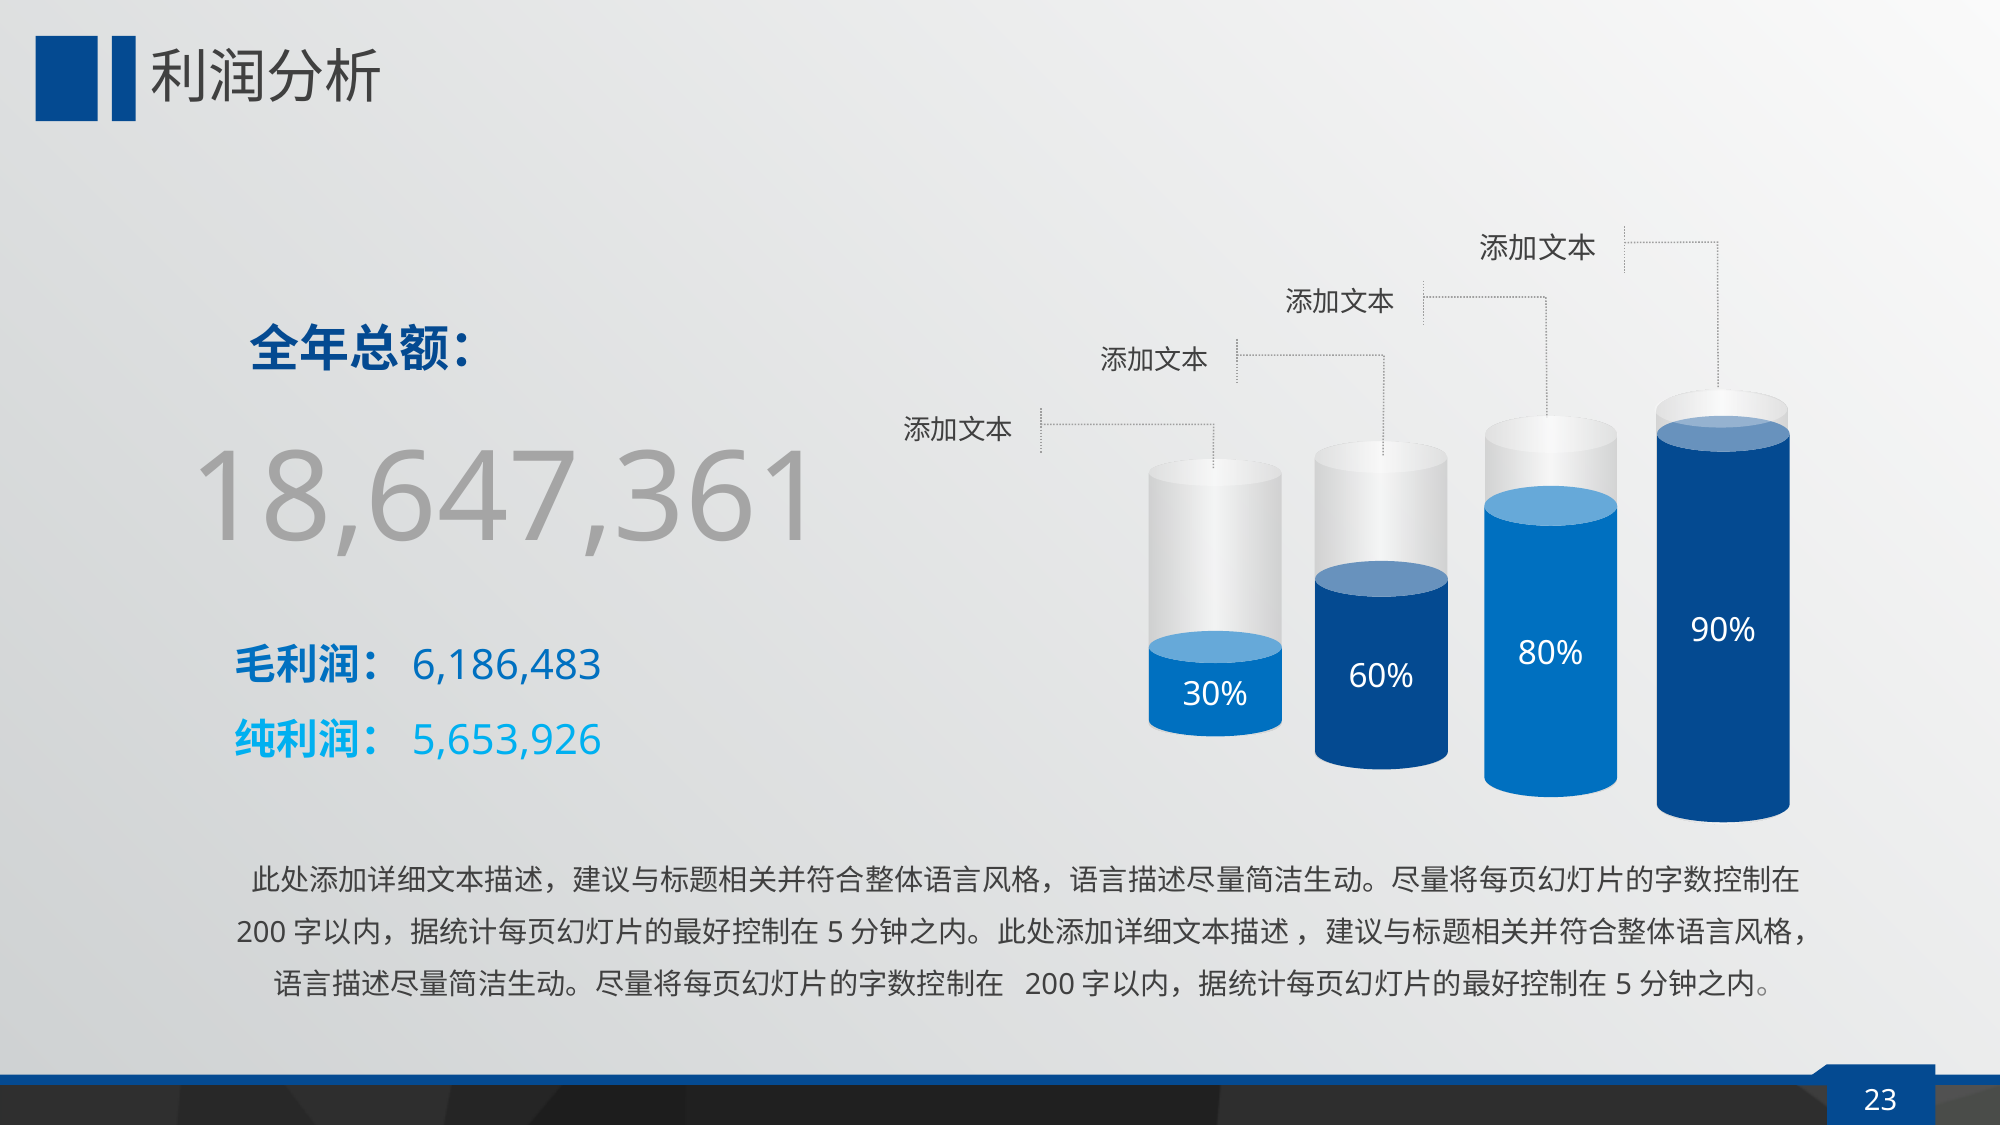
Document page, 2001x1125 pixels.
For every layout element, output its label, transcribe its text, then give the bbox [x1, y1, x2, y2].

picture [0, 1085, 1827, 1125]
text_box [680, 408, 1282, 737]
text_box 毛利润：6,186,483 纯利润：5,653,926 [220, 605, 618, 771]
title 利润分析 [135, 36, 924, 122]
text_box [1255, 226, 1790, 825]
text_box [876, 339, 1448, 770]
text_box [1052, 280, 1618, 798]
text_box 此处添加详细文本描述，建议与标题相关并符合整体语言风格，语言描述尽量简洁生动。尽量将每页幻灯片的字数控制在 200字以内，据统计每页幻灯片的最好控制在5分钟之内。此处添加详细文本描述 ，建议与标题相关并符合整体语言风格，语言描述尽量简洁生动。尽量将每页幻灯片的字数控制在 200字以内，据统计每页幻灯片的最好控制在5分钟之内。 [233, 843, 1826, 1008]
picture [1936, 1085, 2000, 1125]
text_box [233, 309, 785, 575]
